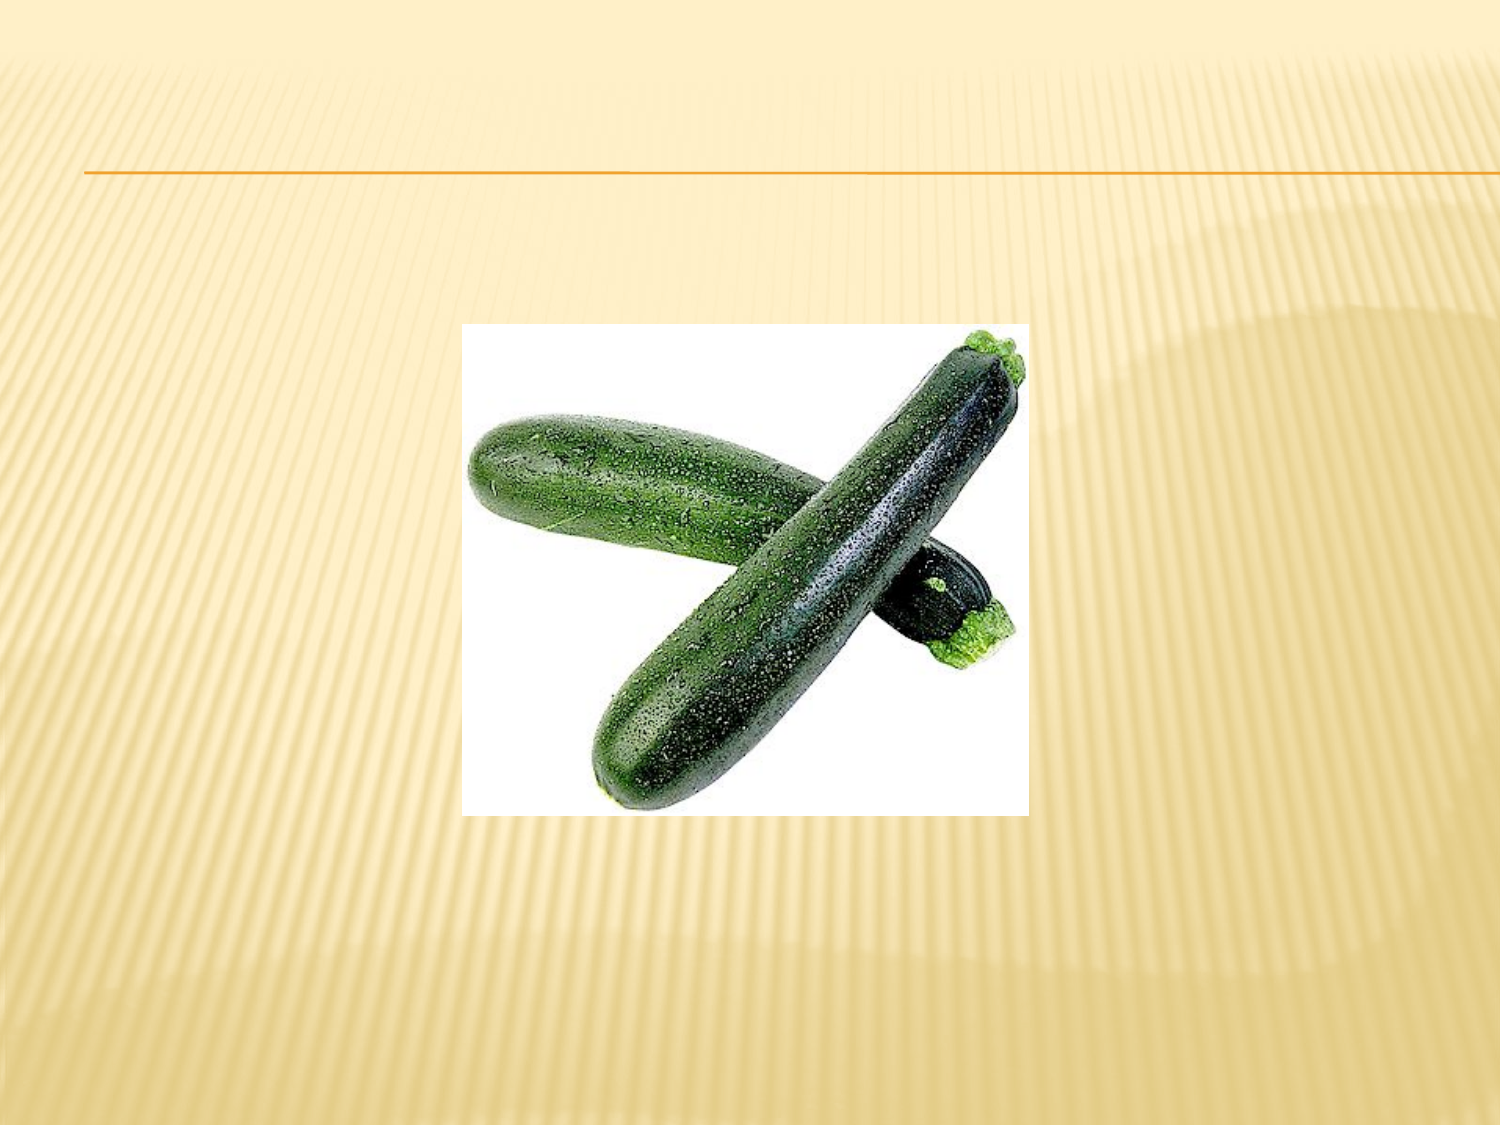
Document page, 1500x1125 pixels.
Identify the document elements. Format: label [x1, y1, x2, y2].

list [462, 324, 1029, 816]
